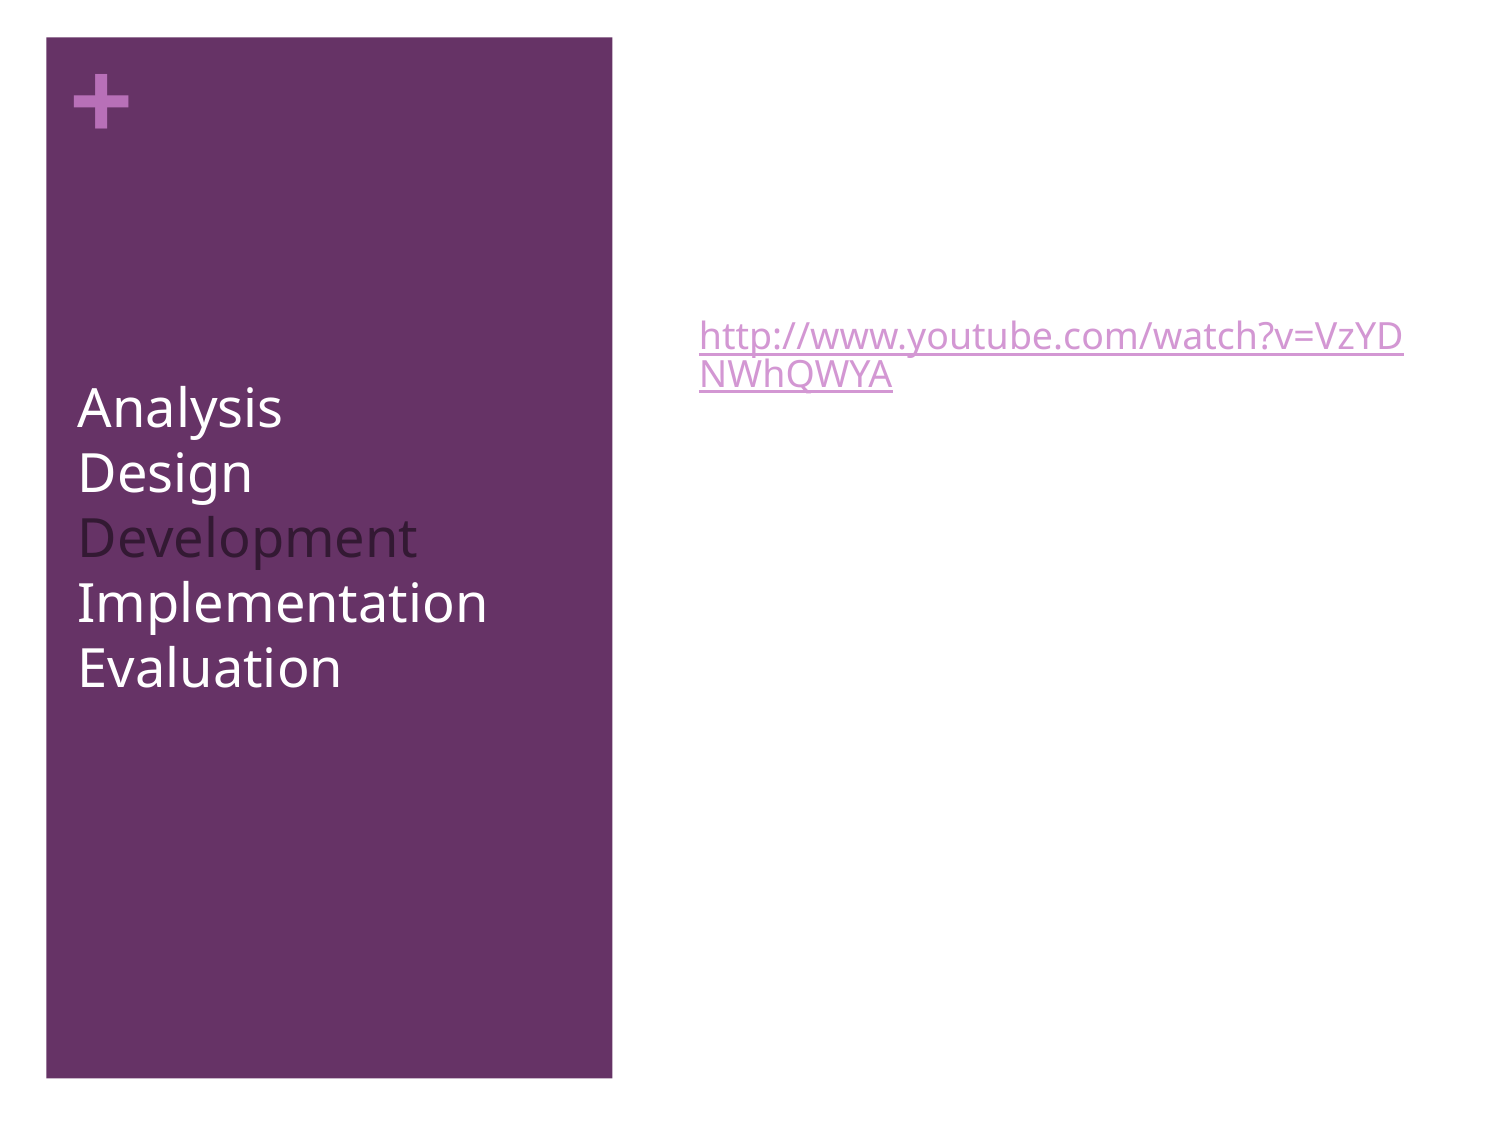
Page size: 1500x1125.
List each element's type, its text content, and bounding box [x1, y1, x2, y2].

list http://www.youtube.com/watch?v=VzYDNWhQWYA [683, 44, 1438, 1005]
title Analysis Design Development Implementation Evaluation [62, 337, 597, 836]
